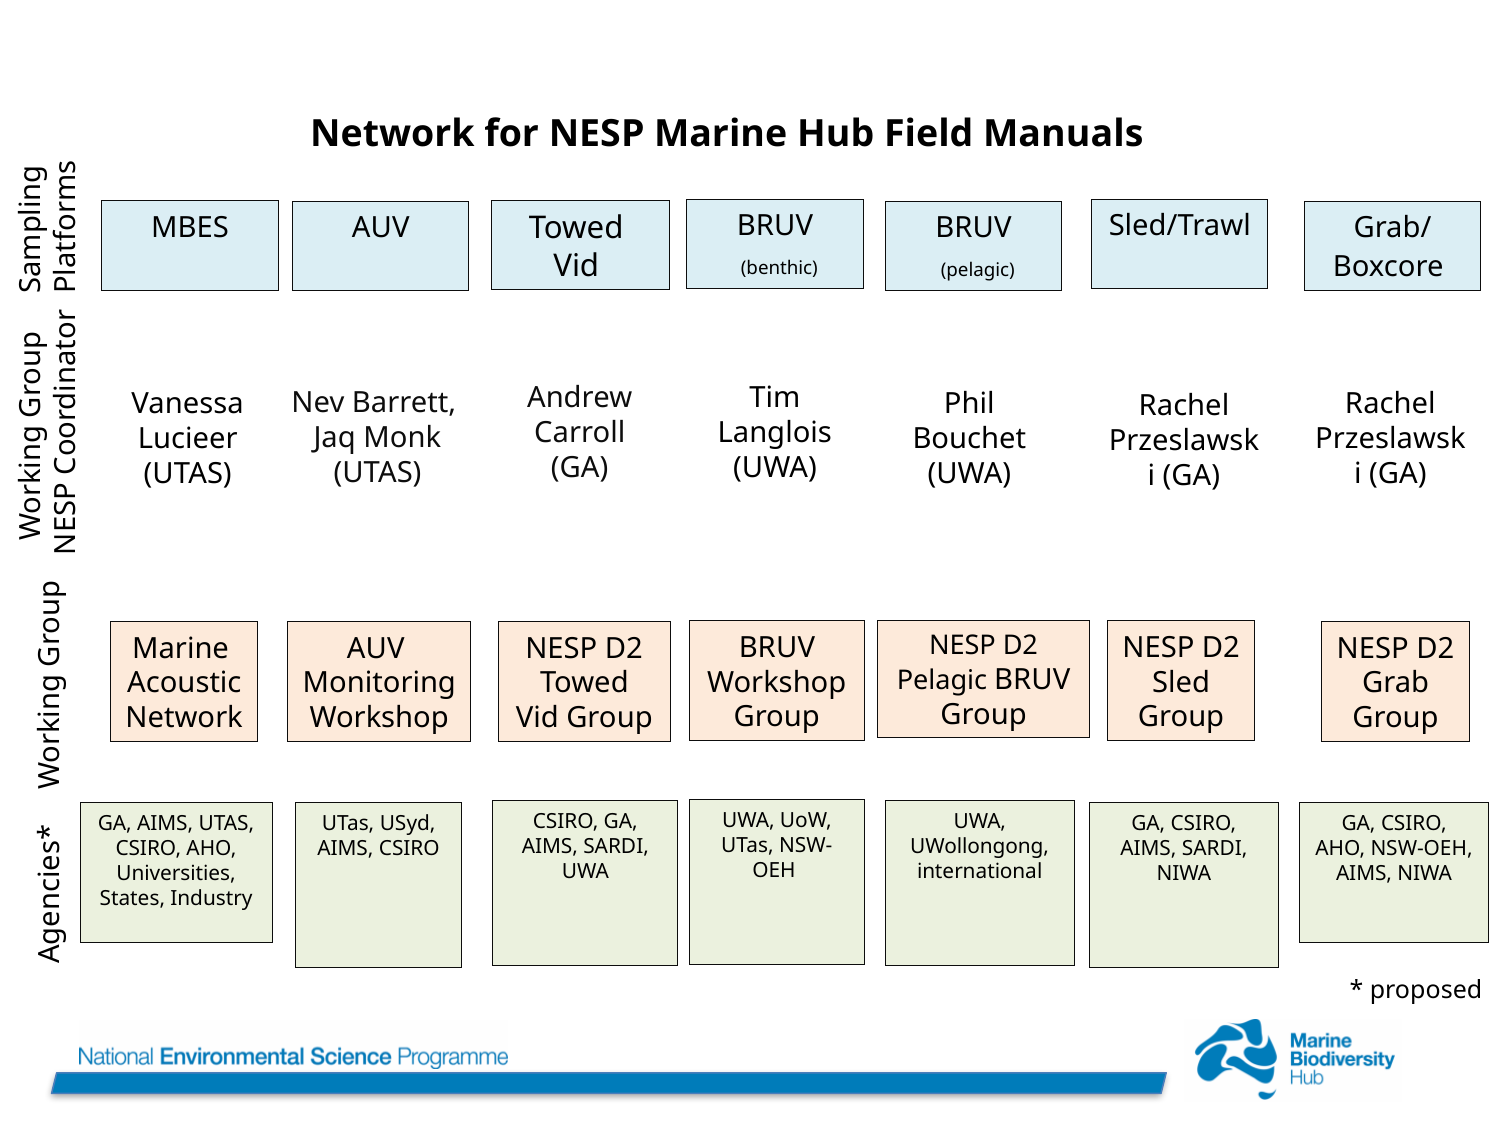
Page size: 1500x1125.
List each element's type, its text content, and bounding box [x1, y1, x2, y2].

text_box BRUV Workshop Group [689, 620, 865, 741]
text_box GA, CSIRO, AHO, NSW-OEH, AIMS, NIWA [1299, 802, 1489, 943]
text_box Nev Barrett, Jaq Monk (UTAS) [272, 376, 483, 496]
text_box Marine Acoustic Network [110, 621, 258, 742]
text_box Rachel Przeslawski (GA) [1298, 377, 1483, 497]
picture [79, 1020, 508, 1069]
text_box UTas, USyd, AIMS, CSIRO [295, 802, 462, 968]
text_box Phil Bouchet (UWA) [883, 377, 1055, 497]
text_box NESP D2 Towed Vid Group [498, 621, 671, 742]
text_box Andrew Carroll (GA) [507, 370, 652, 491]
text_box NESP D2 Grab Group [1321, 621, 1470, 742]
text_box AUV Monitoring Workshop [287, 621, 471, 742]
text_box BRUV (pelagic) [885, 201, 1062, 291]
text_box NESP D2 Pelagic BRUV Group [877, 620, 1090, 738]
text_box Vanessa Lucieer (UTAS) [109, 377, 266, 497]
text_box GA, AIMS, UTAS, CSIRO, AHO, Universities, States, Industry [80, 802, 273, 943]
text_box BRUV (benthic) [686, 199, 864, 289]
text_box Rachel Przeslawski (GA) [1090, 378, 1278, 499]
text_box * proposed [1334, 966, 1498, 1011]
text_box MBES [101, 200, 279, 291]
text_box Grab/ Boxcore [1304, 201, 1481, 291]
text_box UWA, UoW, UTas, NSW-OEH [689, 799, 865, 965]
text_box Working Group [22, 565, 73, 805]
text_box GA, CSIRO, AIMS, SARDI, NIWA [1089, 802, 1279, 968]
text_box UWA, UWollongong, international [885, 800, 1075, 966]
text_box Sled/Trawl [1091, 199, 1268, 289]
text_box Network for NESP Marine Hub Field Manuals [295, 101, 1378, 162]
text_box AUV [292, 201, 469, 291]
text_box NESP D2 Sled Group [1107, 620, 1255, 741]
text_box Towed Vid [491, 200, 670, 290]
text_box CSIRO, GA, AIMS, SARDI, UWA [492, 800, 678, 966]
text_box Working Group NESP Coordinator [3, 294, 89, 570]
text_box Sampling Platforms [3, 145, 89, 294]
picture [1184, 1019, 1402, 1102]
text_box Agencies* [22, 809, 73, 979]
text_box Tim Langlois (UWA) [702, 370, 847, 491]
